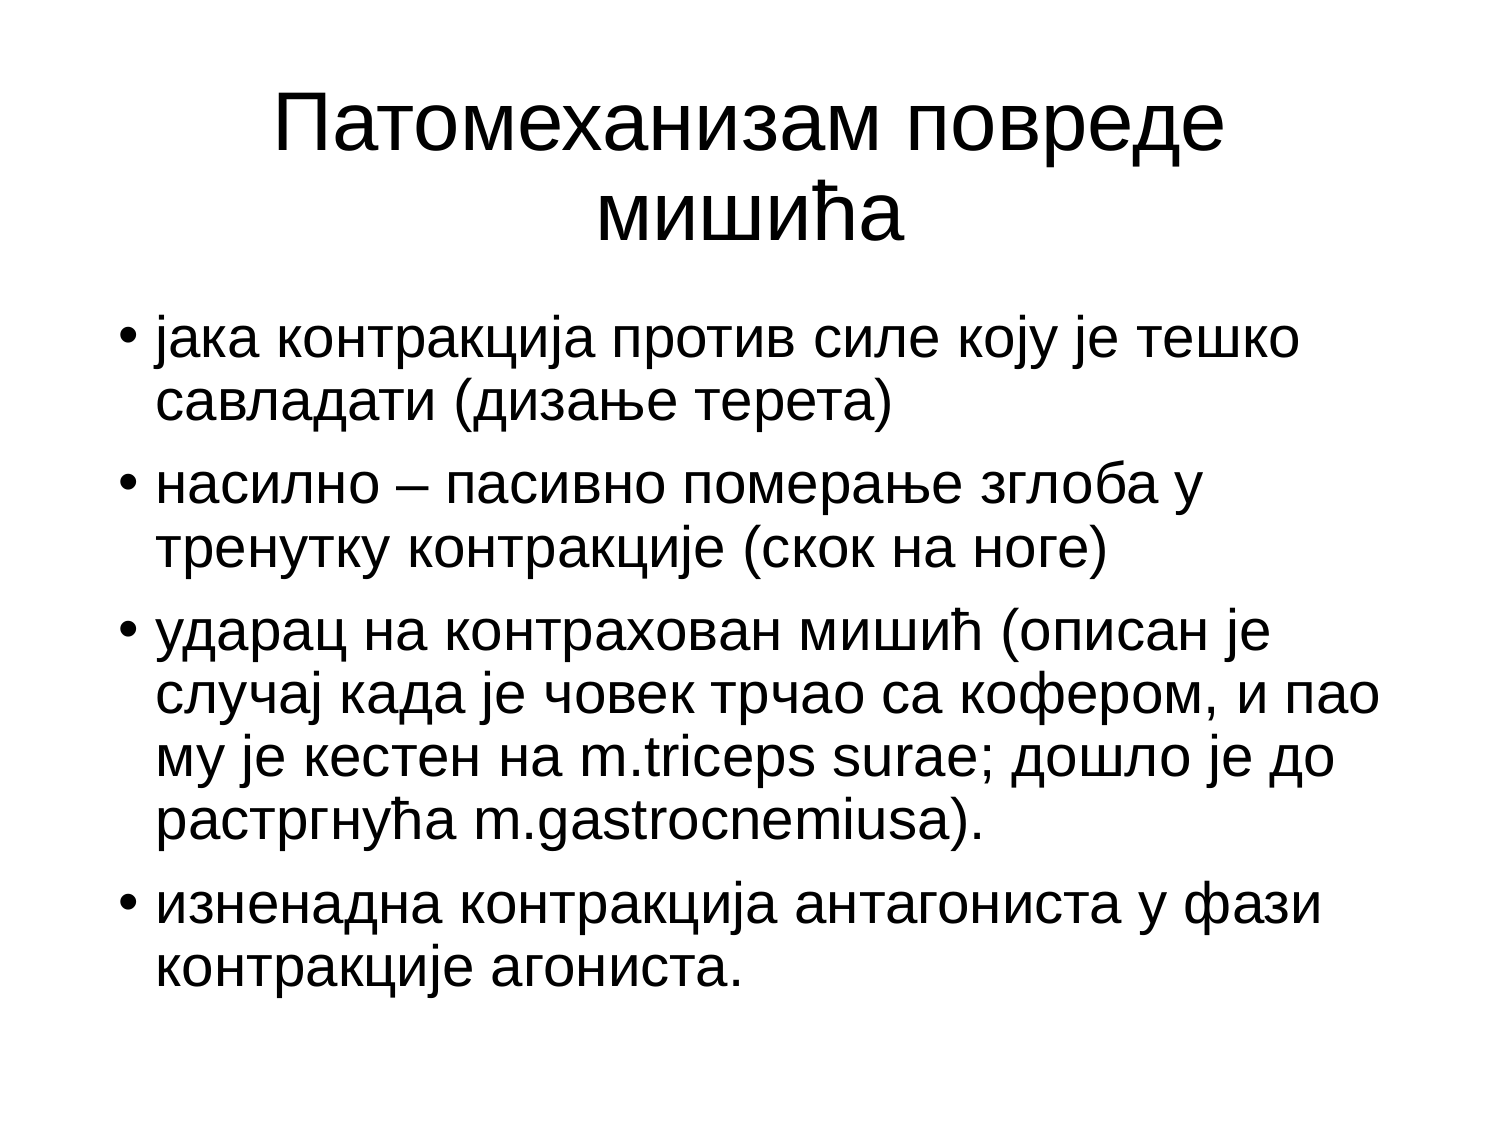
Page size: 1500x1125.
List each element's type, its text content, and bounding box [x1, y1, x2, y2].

title Патомеханизам повреде мишића [103, 59, 1397, 278]
list јака контракција против силе коју је тешко савладати (дизање терета) насилно – пасивно померање зглоба у тренутку контракције (скок на ноге) ударац на контрахован мишић (описан је случај када је човек трчао са кофером, и пао му је кестен на m.triceps surae; дошло је до растргнућа m.gastrocnemiusa). изненадна контракција антагониста у фази контракције агониста. [103, 299, 1397, 1014]
